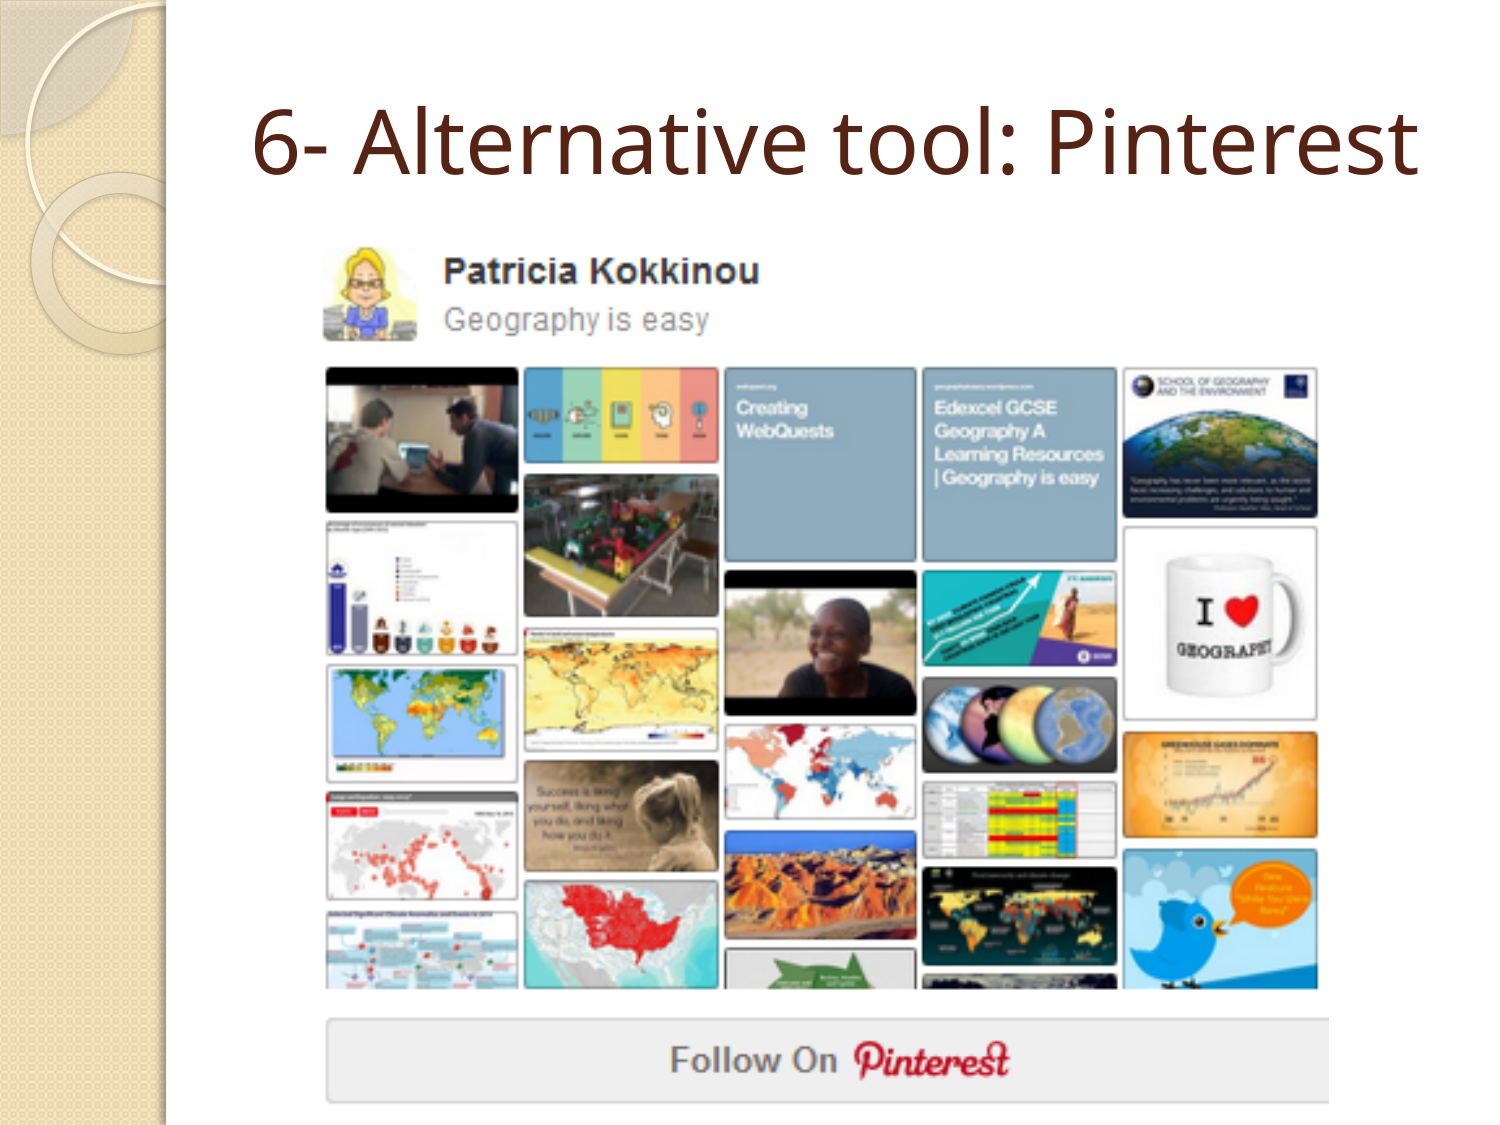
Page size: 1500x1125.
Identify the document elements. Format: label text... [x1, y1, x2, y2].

picture [311, 243, 1330, 1108]
title 6- Alternative tool: Pinterest [235, 45, 1466, 233]
